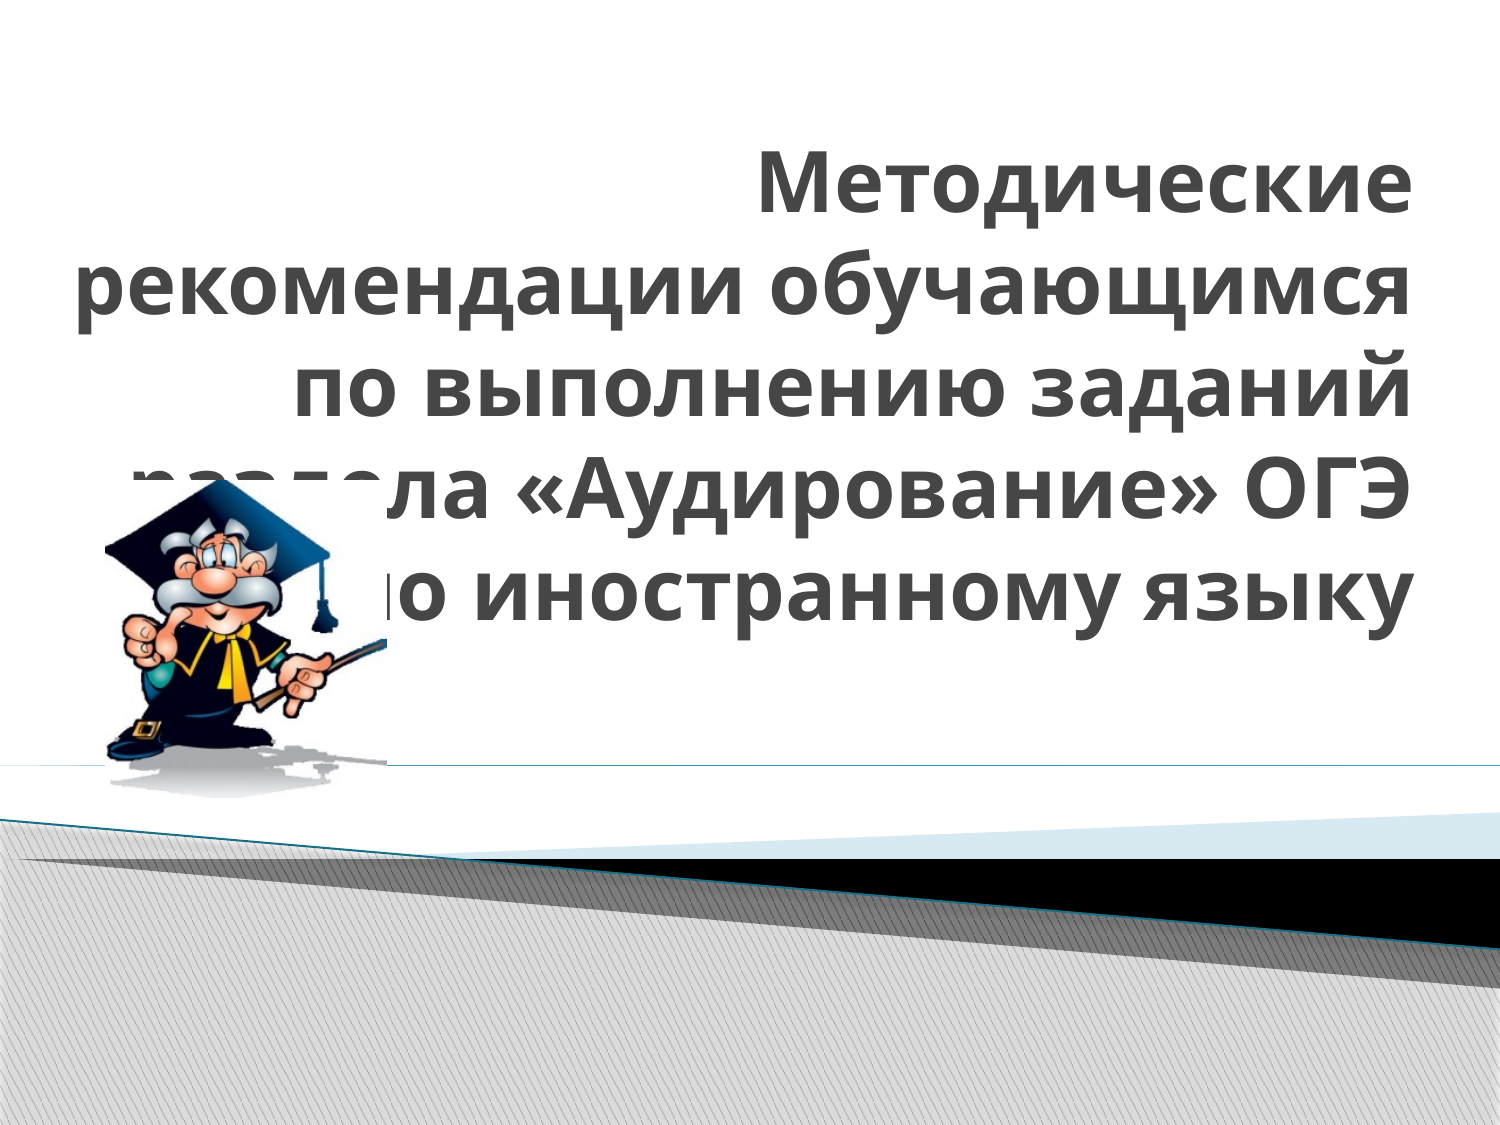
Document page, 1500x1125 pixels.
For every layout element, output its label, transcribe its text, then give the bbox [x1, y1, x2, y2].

title Методические рекомендации обучающимся по выполнению заданий раздела «Аудирование» ОГЭ по иностранному языку [46, 46, 1430, 645]
picture [0, 480, 387, 798]
picture [5, 859, 1500, 989]
